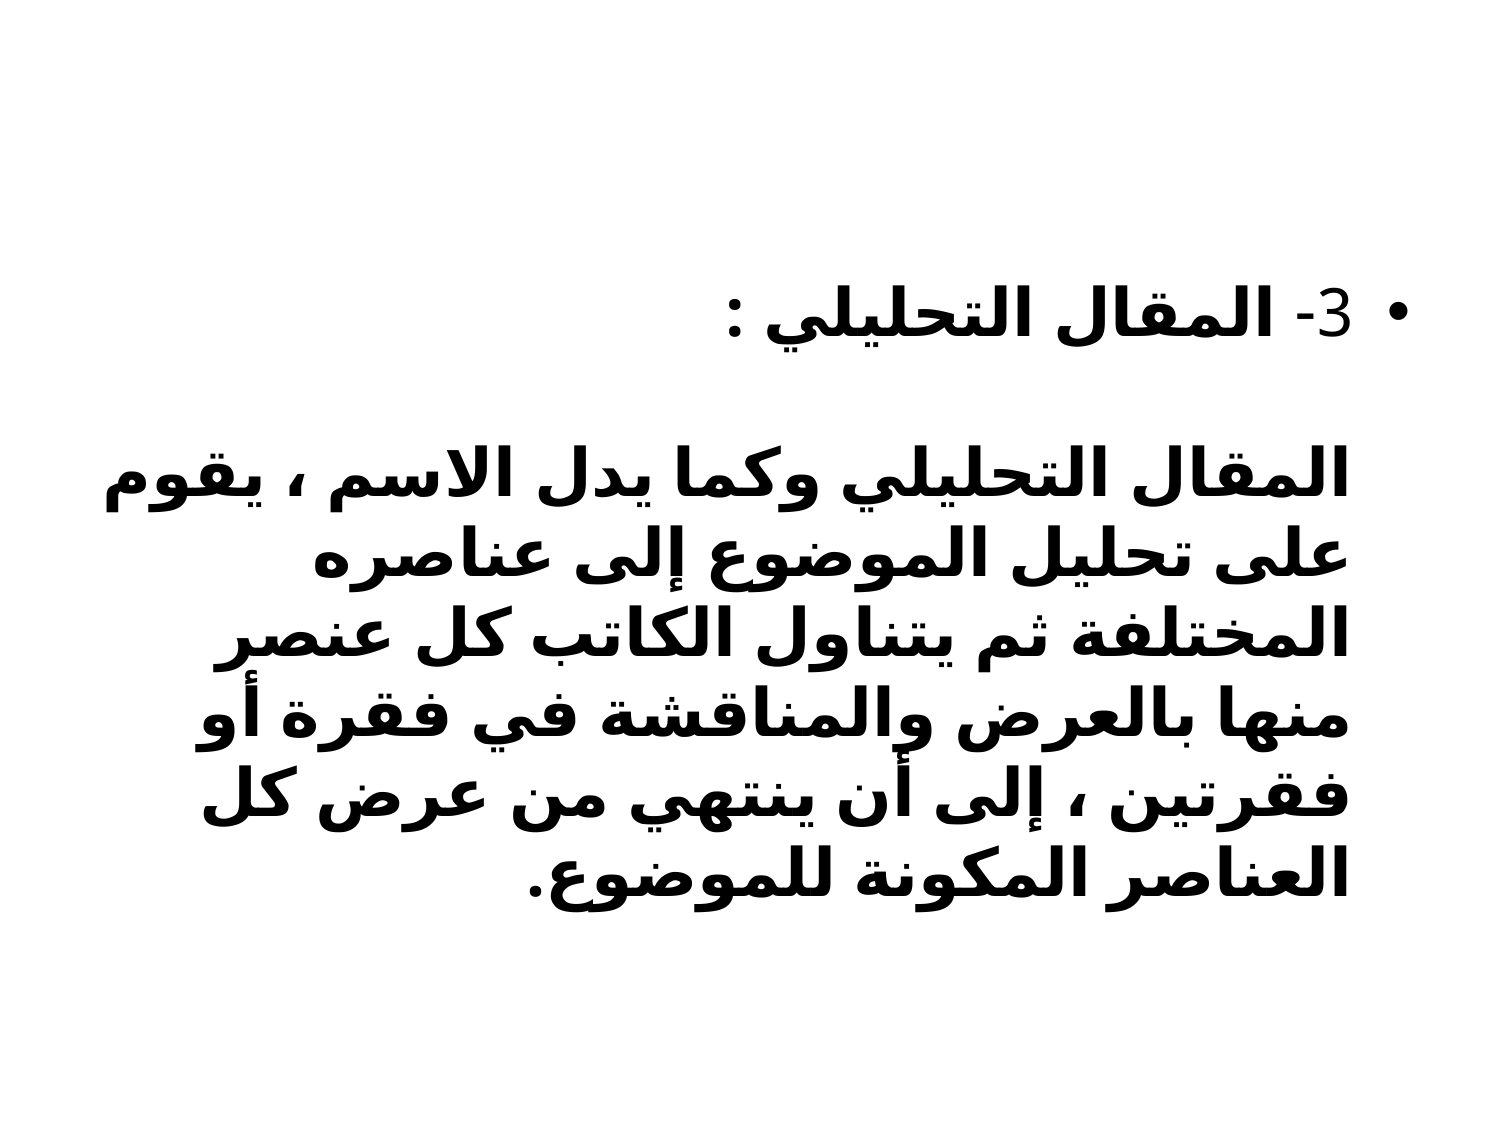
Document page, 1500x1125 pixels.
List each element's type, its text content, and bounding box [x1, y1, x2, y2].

list 3- المقال التحليلي : المقال التحليلي وكما يدل الاسم ، يقوم على تحليل الموضوع إلى عناصره المختلفة ثم يتناول الكاتب كل عنصر منها بالعرض والمناقشة في فقرة أو فقرتين ، إلى أن ينتهي من عرض كل العناصر المكونة للموضوع. [75, 262, 1425, 1005]
